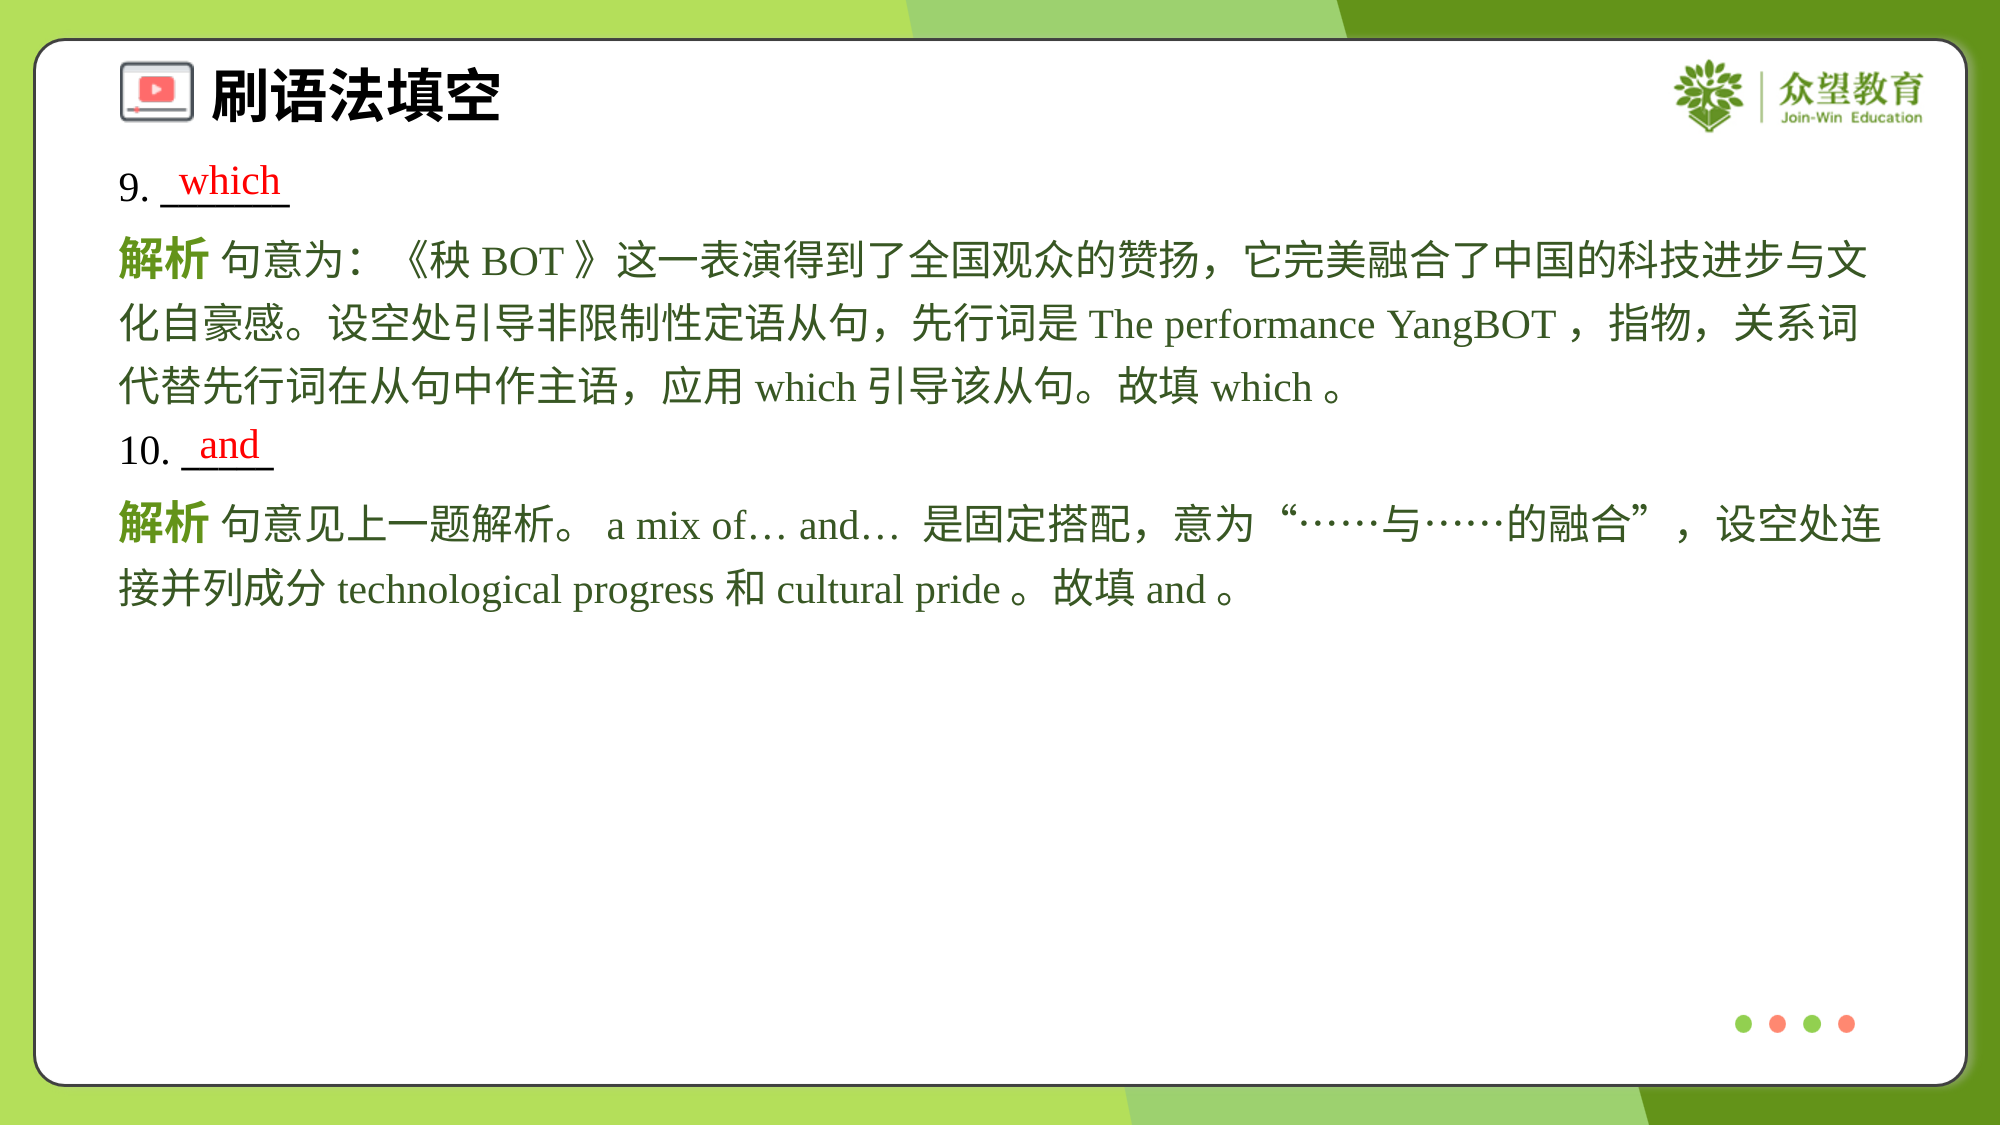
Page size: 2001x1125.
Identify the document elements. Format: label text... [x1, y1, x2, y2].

text_box and [195, 404, 265, 463]
text_box which [174, 140, 286, 199]
text_box 9. _______ [118, 146, 1883, 204]
text_box 解析 句意为：《秧BOT》这一表演得到了全国观众的赞扬，它完美融合了中国的科技进步与文化自豪感。设空处引导非限制性定语从句，先行词是The performance YangBOT，指物，关系词代替先行词在从句中作主语，应用which引导该从句。故填which。 [118, 215, 1883, 405]
text_box 解析 句意见上一题解析。a mix of… and… 是固定搭配，意为“……与……的融合”，设空处连接并列成分technological progress和cultural pride。故填and。 [118, 480, 1883, 607]
text_box 10. _____ [118, 410, 1883, 468]
picture [0, 0, 2000, 1125]
